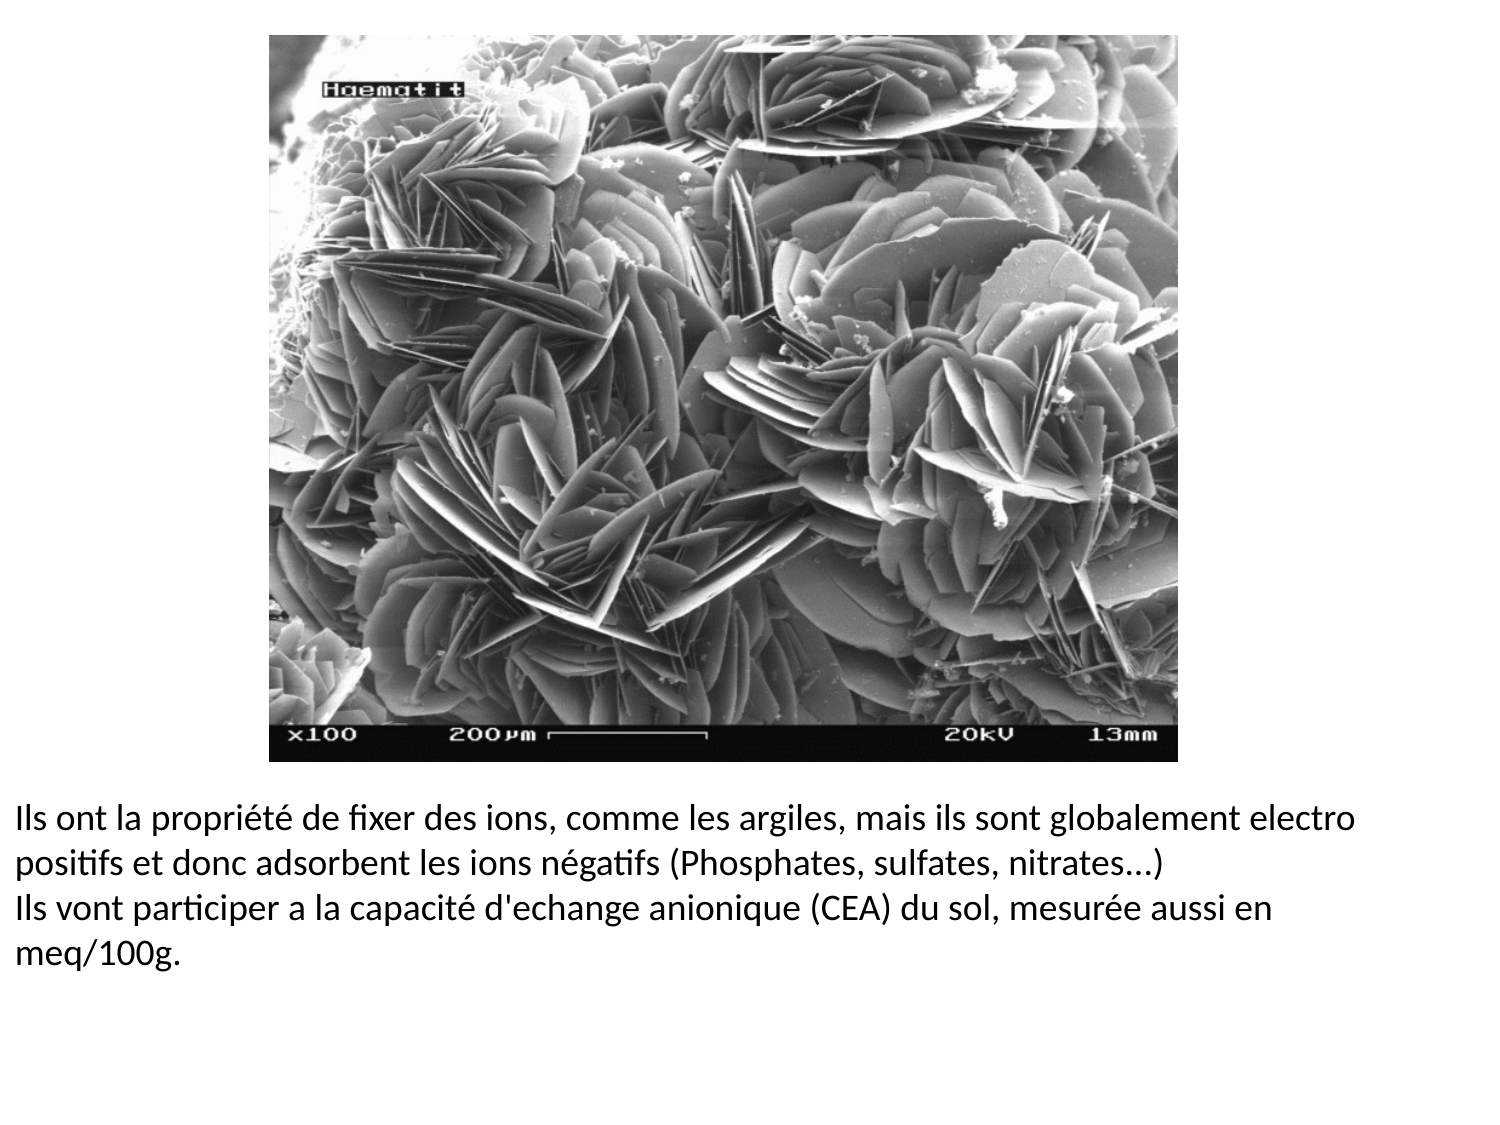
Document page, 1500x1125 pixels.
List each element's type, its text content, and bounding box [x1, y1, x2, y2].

picture [269, 34, 1178, 762]
text_box Ils ont la propriété de fixer des ions, comme les argiles, mais ils sont globalement electro positifs et donc adsorbent les ions négatifs (Phosphates, sulfates, nitrates...) Ils vont participer a la capacité d'echange anionique (CEA) du sol, mesurée aussi en meq/100g. [0, 785, 1477, 980]
